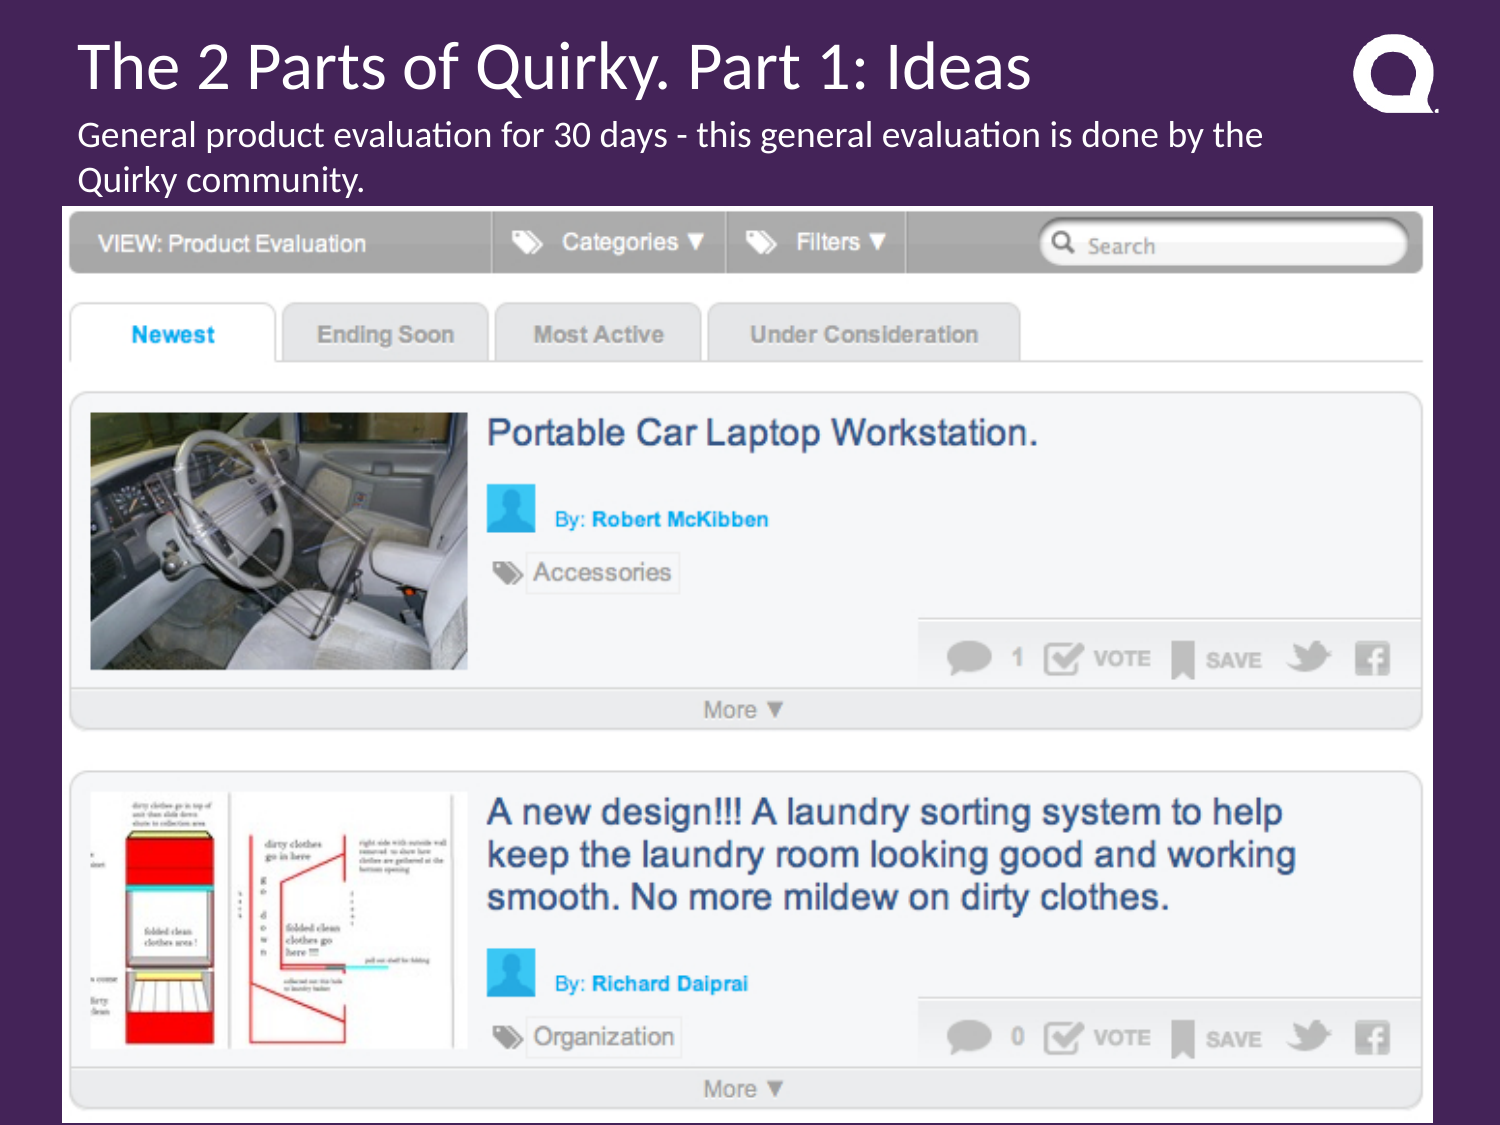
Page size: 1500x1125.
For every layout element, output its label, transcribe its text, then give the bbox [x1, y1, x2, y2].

picture [0, 0, 1500, 1125]
text_box The 2 Parts of Quirky. Part 1: Ideas [62, 13, 1192, 102]
text_box General product evaluation for 30 days - this general evaluation is done by the Quirky community. [62, 102, 1322, 206]
